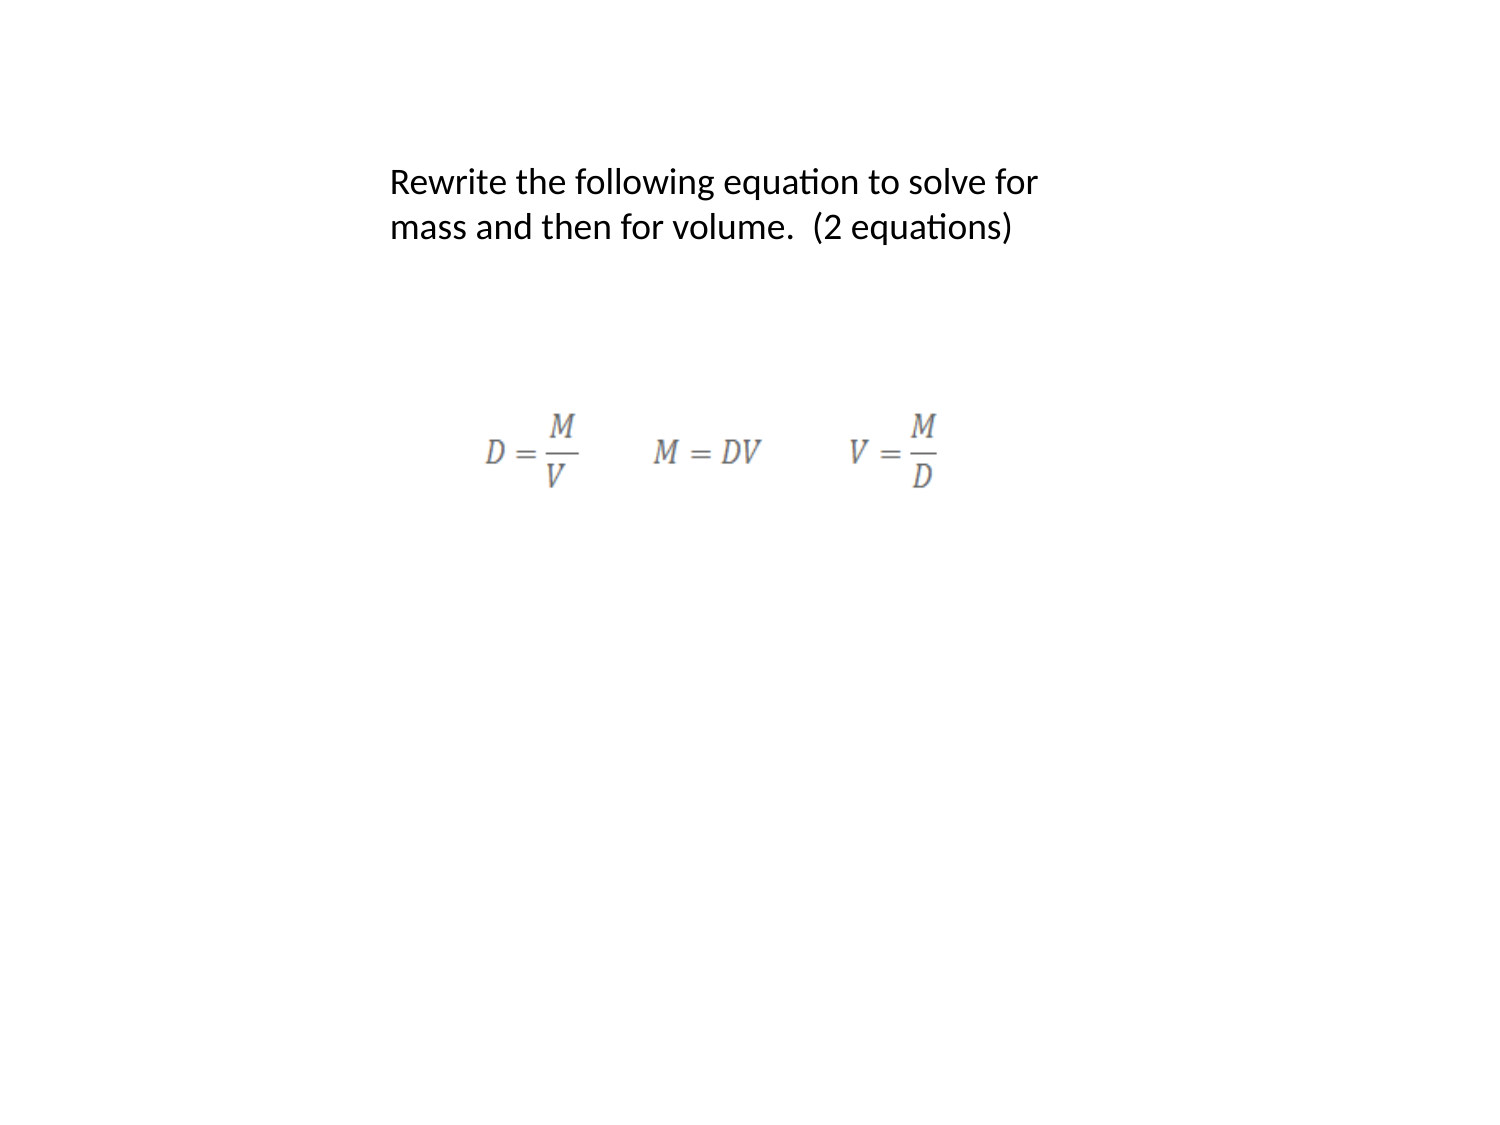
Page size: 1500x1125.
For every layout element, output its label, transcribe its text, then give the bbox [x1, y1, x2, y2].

text_box Rewrite the following equation to solve for mass and then for volume. (2 equations) [374, 149, 1125, 300]
picture [462, 392, 976, 526]
